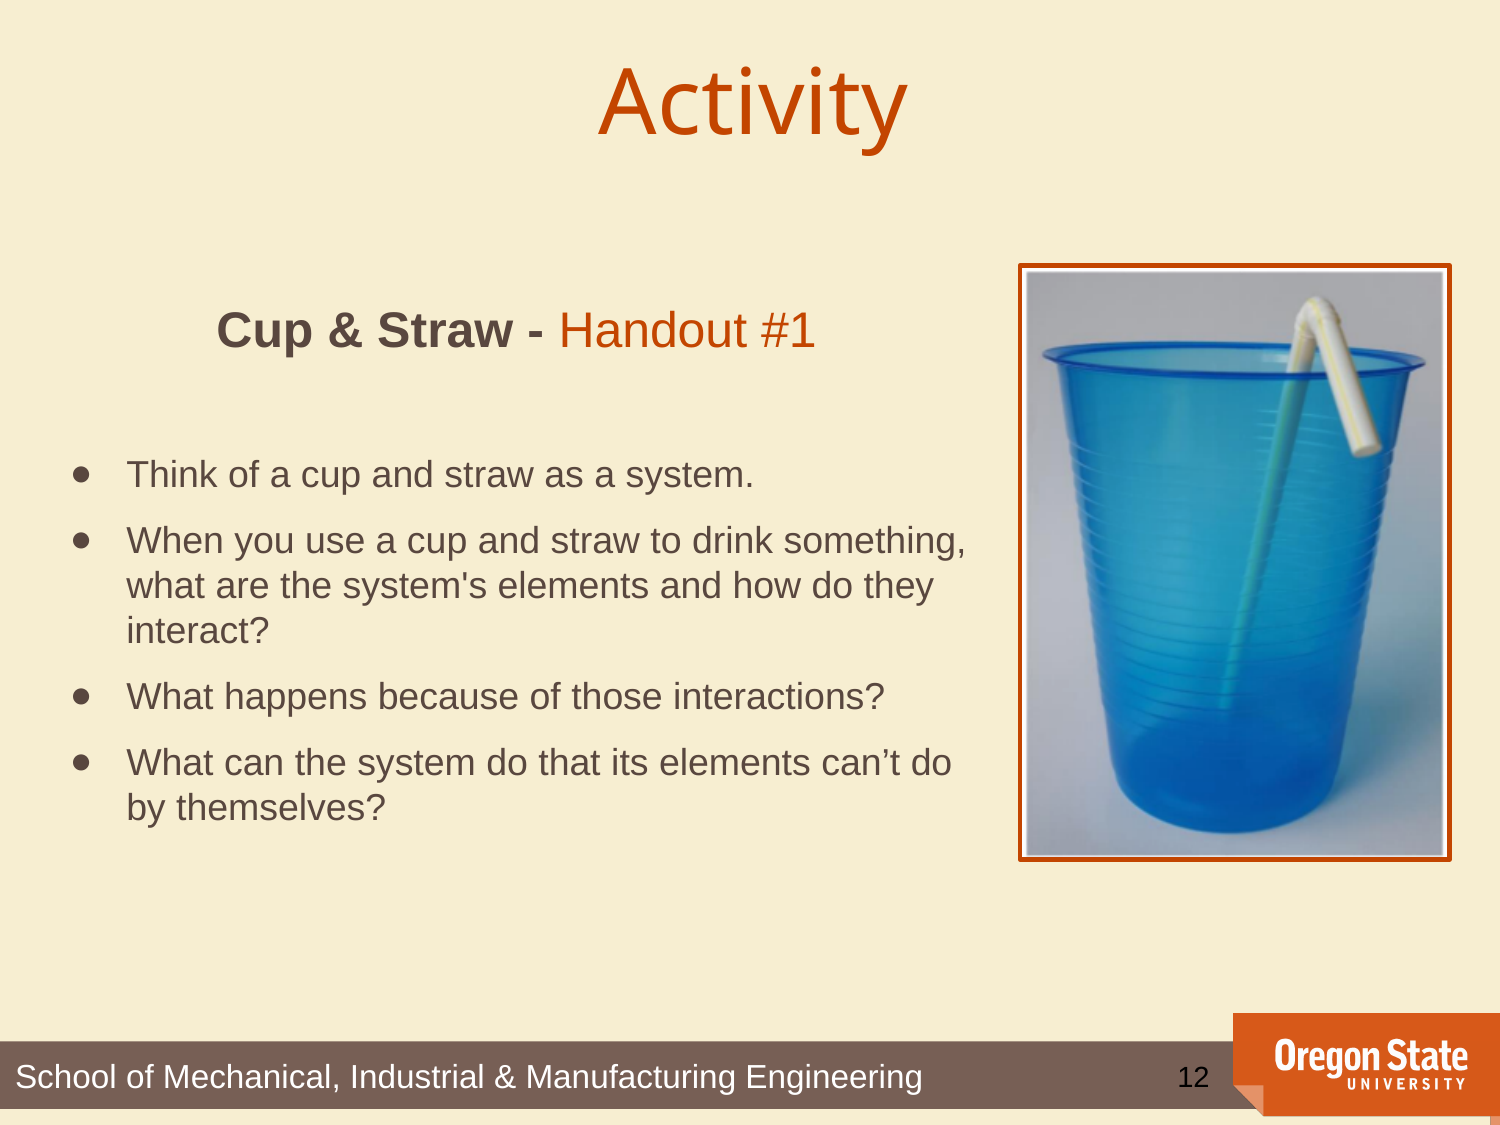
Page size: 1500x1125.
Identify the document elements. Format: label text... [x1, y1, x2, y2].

picture [1233, 1013, 1500, 1125]
list Cup & Straw - Handout #1 Think of a cup and straw as a system. When you use a cup and straw to drink something, what are the system's elements and how do they interact? What happens because of those interactions? What can the system do that its elements can’t do by themselves? [36, 251, 997, 874]
title Activity [45, 37, 1463, 158]
picture [1021, 267, 1448, 858]
slide_number ‹#› [1162, 1046, 1231, 1107]
